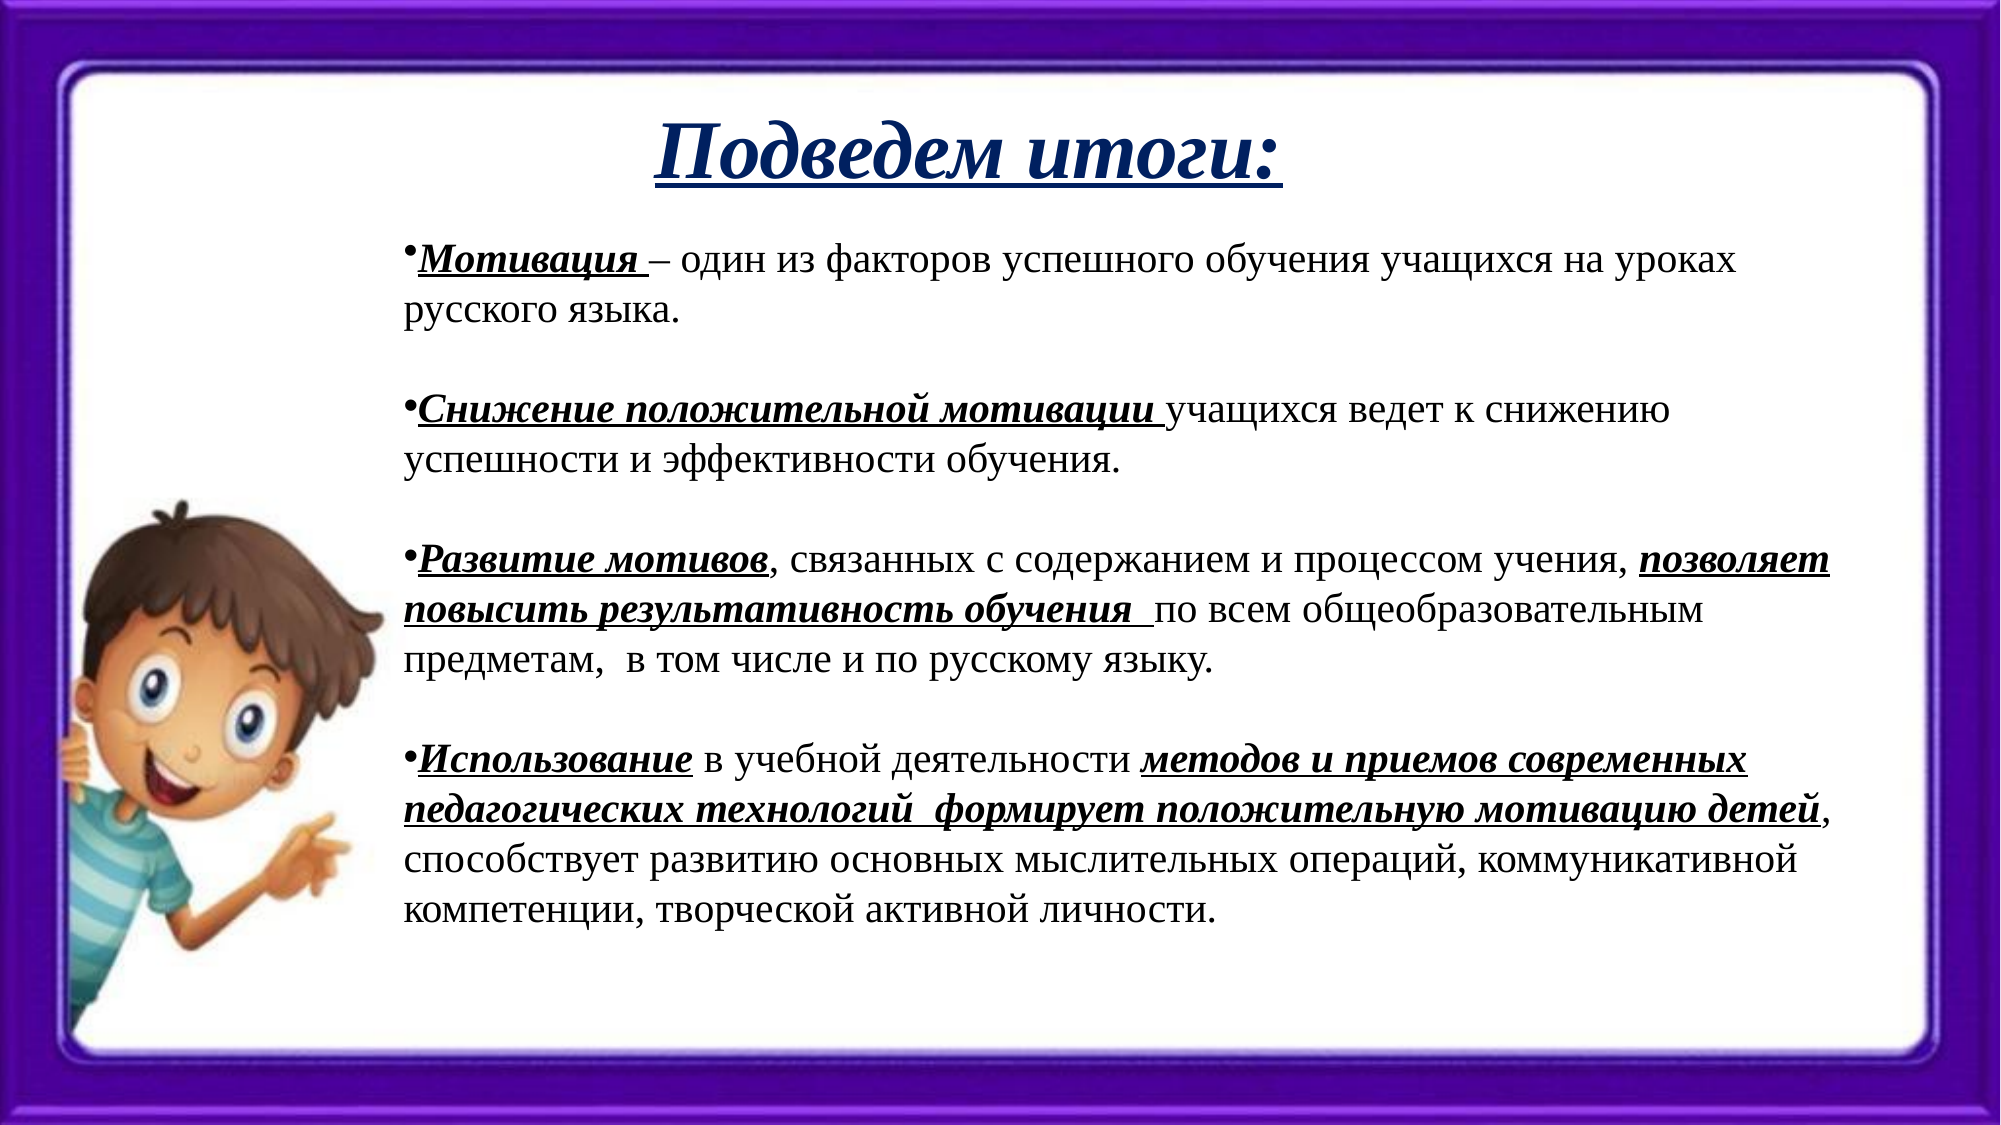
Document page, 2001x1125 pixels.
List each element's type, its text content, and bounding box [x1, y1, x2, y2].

list Мотивация – один из факторов успешного обучения учащихся на уроках русского языка. Снижение положительной мотивации учащихся ведет к снижению успешности и эффективности обучения. Развитие мотивов, связанных с содержанием и процессом учения, позволяет повысить результативность обучения по всем общеобразовательным предметам, в том числе и по русскому языку. Использование в учебной деятельности методов и приемов современных педагогических технологий формирует положительную мотивацию детей, способствует развитию основных мыслительных операций, коммуникативной компетенции, творческой активной личности. [388, 222, 1862, 999]
picture [0, 0, 2001, 1125]
title Подведем итоги: [232, 80, 1706, 203]
